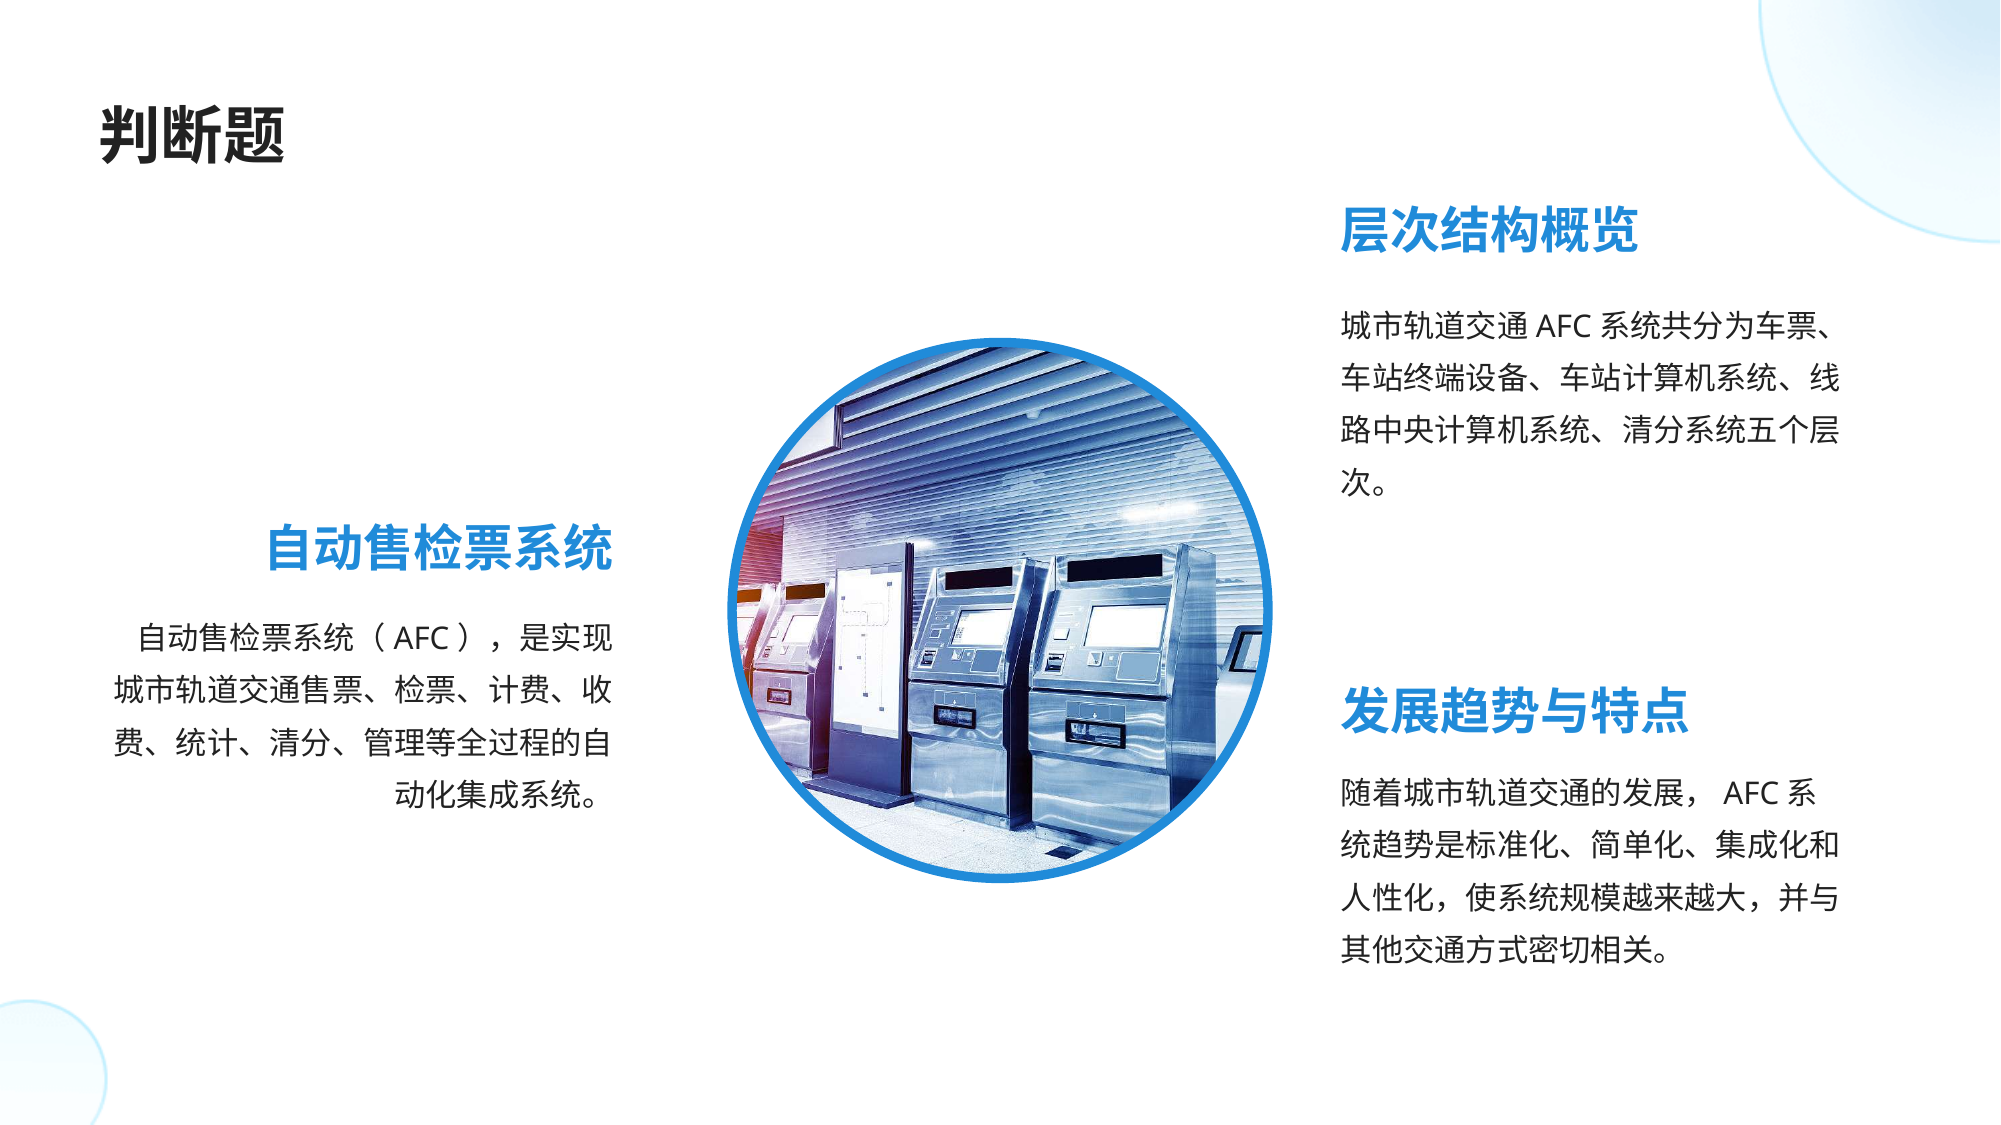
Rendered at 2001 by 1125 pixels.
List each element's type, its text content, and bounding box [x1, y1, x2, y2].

text_box 自动售检票系统 [88, 487, 633, 593]
text_box 随着城市轨道交通的发展，AFC系统趋势是标准化、简单化、集成化和人性化，使系统规模越来越大，并与其他交通方式密切相关。 [1322, 748, 1866, 1009]
text_box 层次结构概览 [1322, 194, 1866, 283]
text_box 城市轨道交通AFC系统共分为车票、车站终端设备、车站计算机系统、线路中央计算机系统、清分系统五个层次。 [1322, 283, 1866, 541]
picture [0, 0, 2001, 1125]
text_box 发展趋势与特点 [1322, 659, 1866, 748]
text_box 判断题 [78, 43, 1922, 194]
text_box 自动售检票系统（AFC），是实现城市轨道交通售票、检票、计费、收费、统计、清分、管理等全过程的自动化集成系统。 [88, 593, 633, 853]
